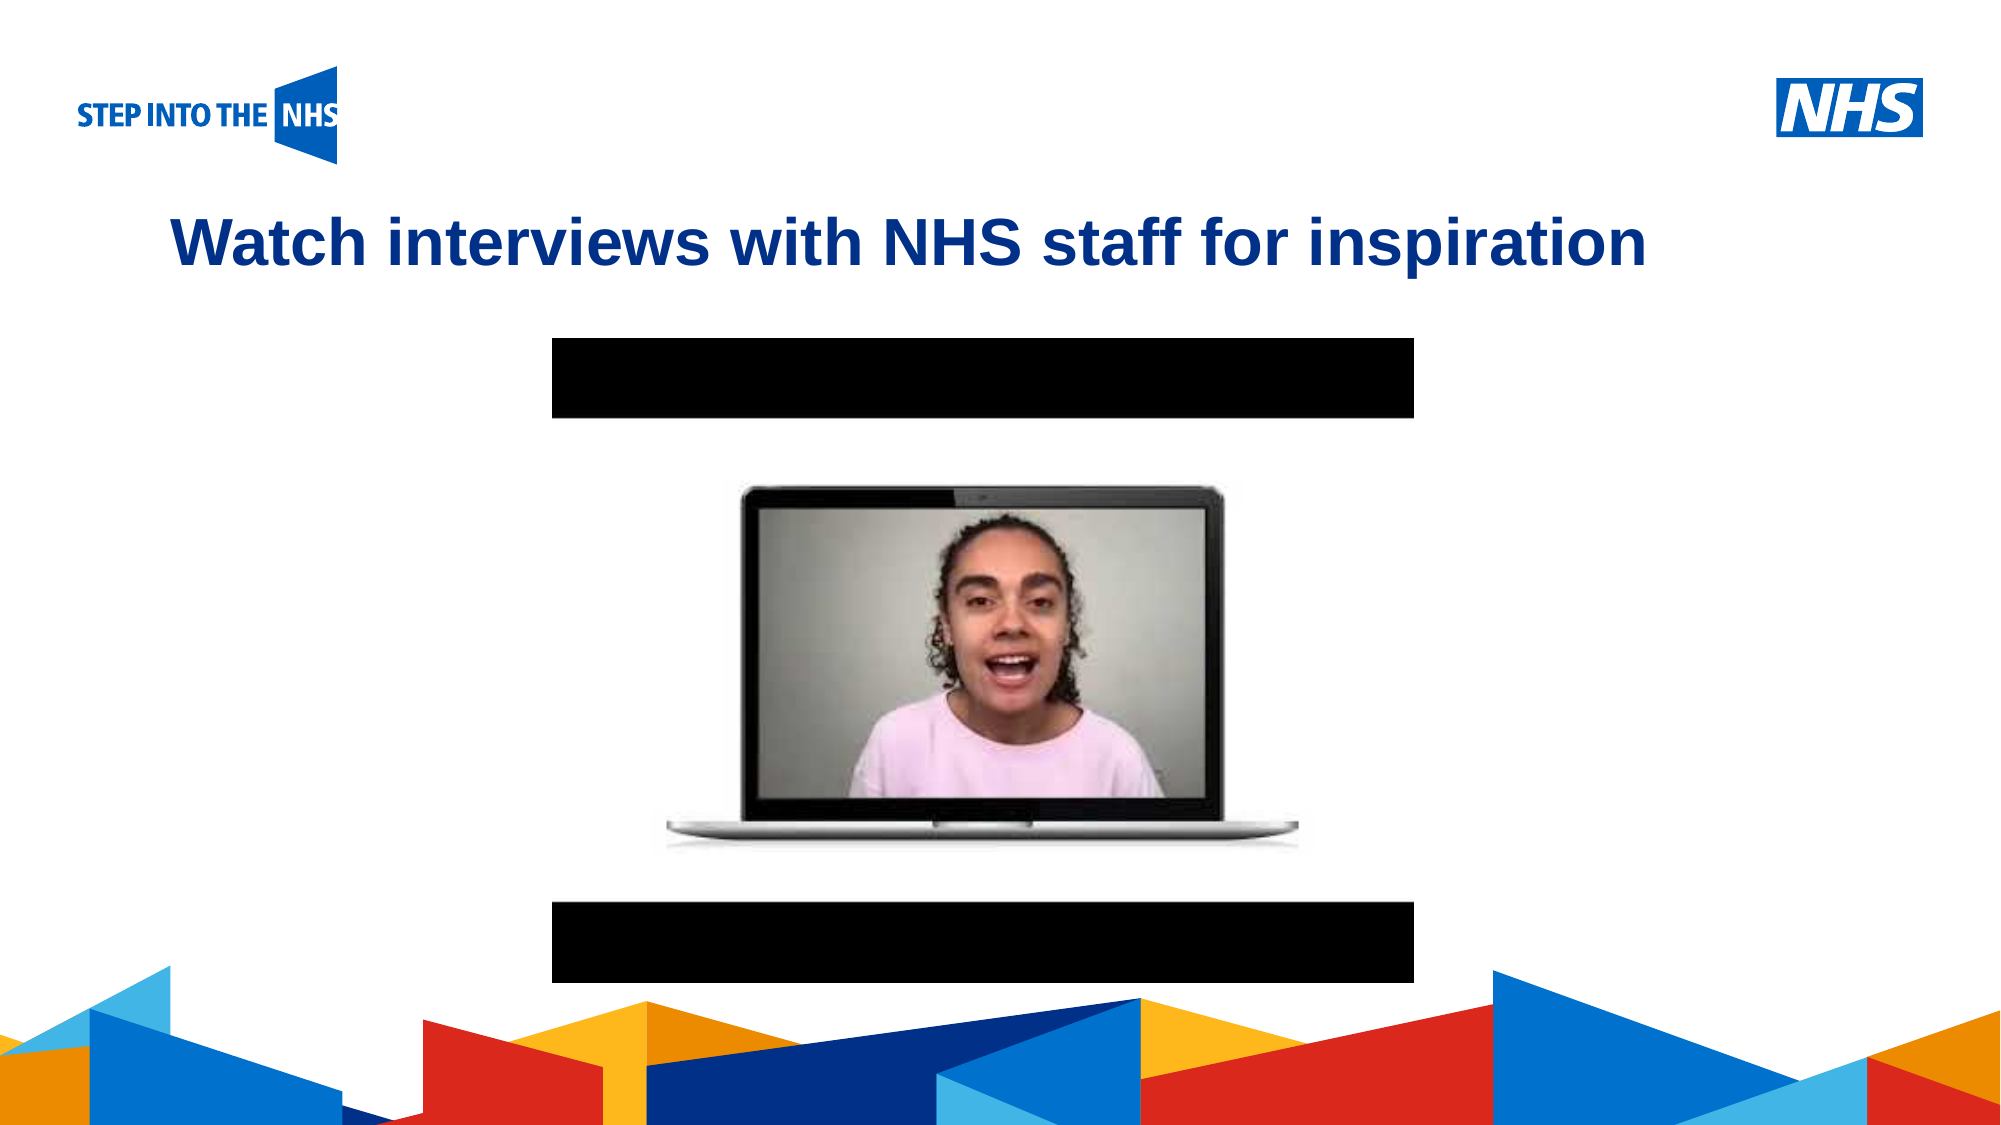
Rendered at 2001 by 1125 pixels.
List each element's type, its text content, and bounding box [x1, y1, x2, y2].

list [551, 337, 1414, 984]
title Watch interviews with NHS staff for inspiration [170, 208, 1767, 299]
